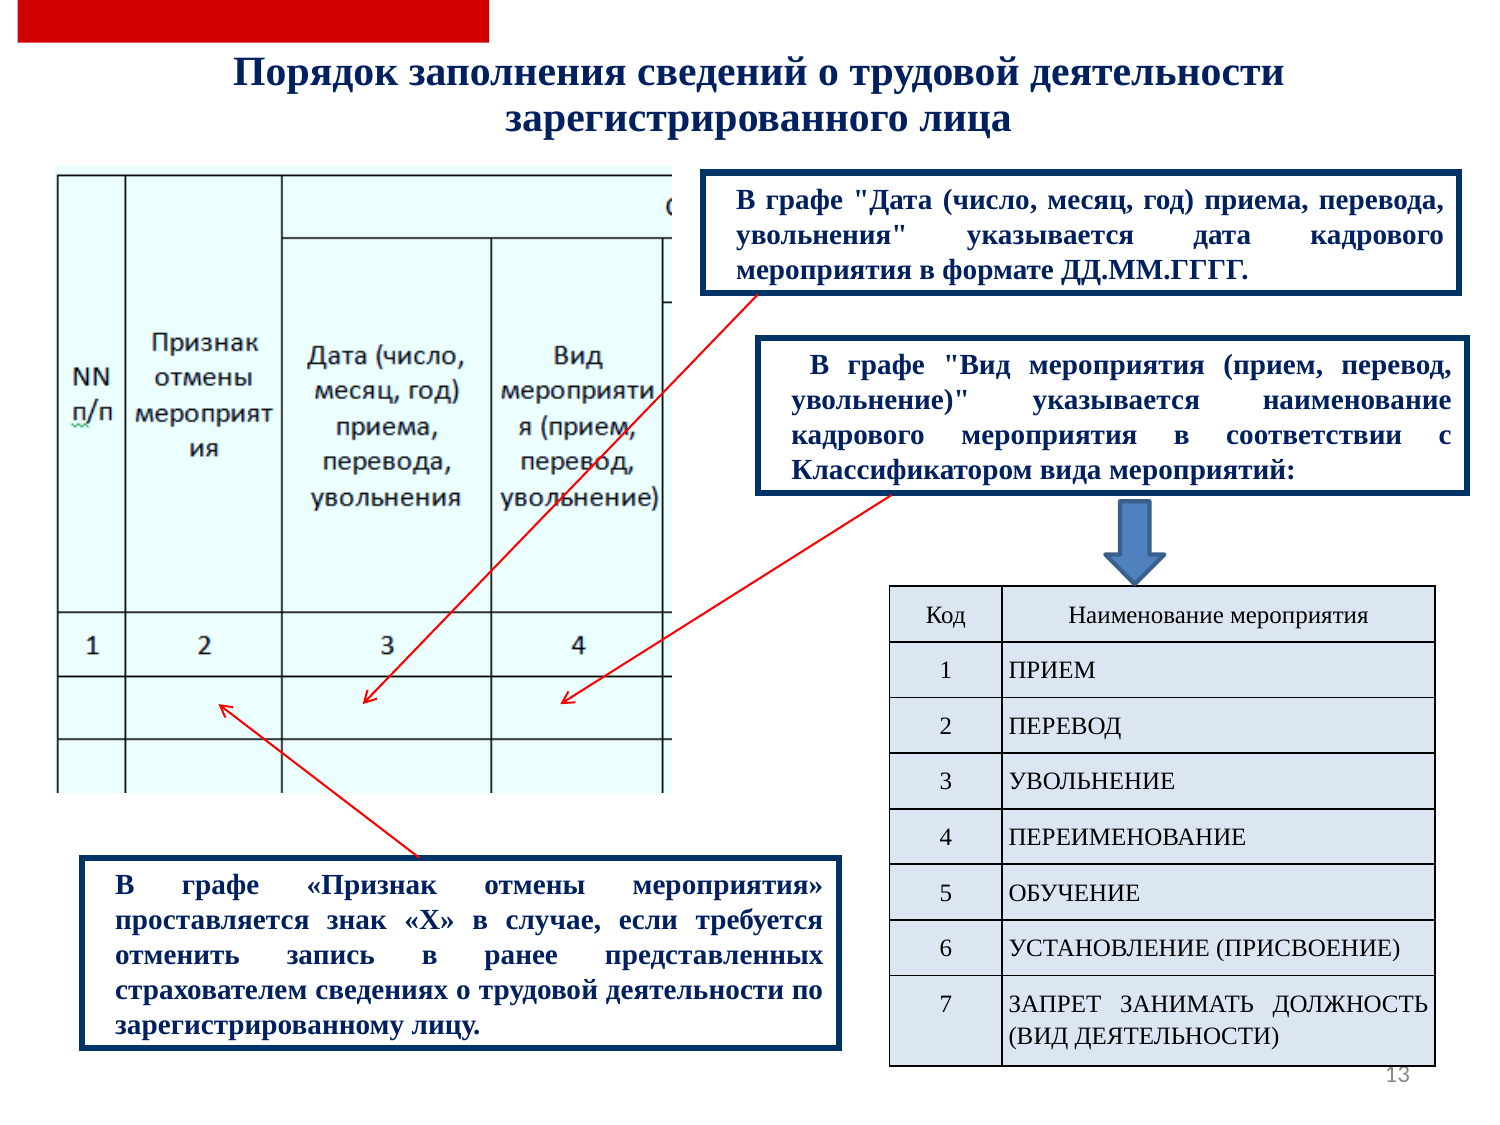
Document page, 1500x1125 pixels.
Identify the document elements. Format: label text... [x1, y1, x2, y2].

table_cell ПЕРЕВОД [1003, 698, 1434, 752]
table_header Наименование мероприятия [1003, 587, 1434, 641]
table_cell 7 [890, 976, 1001, 1065]
table_cell 3 [890, 754, 1001, 808]
table_cell 1 [897, 643, 1001, 697]
slide_number 13 [1074, 1067, 1425, 1103]
text_box В графе "Дата (число, месяц, год) приема, перевода, увольнения" указывается дата кадрового мероприятия в формате ДД.ММ.ГГГГ. [702, 172, 1460, 293]
table_cell 4 [890, 810, 1001, 863]
table_cell УВОЛЬНЕНИЕ [1003, 754, 1434, 808]
text_box [1103, 499, 1167, 587]
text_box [362, 294, 759, 705]
table_cell ЗАПРЕТ ЗАНИМАТЬ ДОЛЖНОСТЬ (ВИД ДЕЯТЕЛЬНОСТИ) [1003, 976, 1434, 1065]
picture [53, 165, 672, 793]
table_cell ПЕРЕИМЕНОВАНИЕ [1003, 810, 1434, 863]
text_box [16, 0, 491, 45]
table_cell ПРИЕМ [1003, 643, 1434, 697]
table_header Порядок заполнения сведений о трудовой деятельности зарегистрированного лица [18, 7, 1500, 148]
table_cell 5 [890, 865, 1001, 919]
table_cell 2 [890, 698, 1001, 752]
text_box В графе "Вид мероприятия (прием, перевод, увольнение)" указывается наименование кадрового мероприятия в соответствии с Классификатором вида мероприятий: [762, 337, 1467, 494]
table_cell 6 [890, 921, 1001, 975]
table_header Код [897, 587, 1001, 641]
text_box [560, 494, 892, 705]
picture [420, 705, 672, 793]
text_box В графе «Признак отмены мероприятия» проставляется знак «X» в случае, если требуется отменить запись в ранее представленных страхователем сведениях о трудовой деятельности по зарегистрированному лицу. [82, 857, 839, 1048]
table_cell УСТАНОВЛЕНИЕ (ПРИСВОЕНИЕ) [1003, 921, 1434, 975]
table_cell ОБУЧЕНИЕ [1003, 865, 1434, 919]
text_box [218, 703, 420, 858]
